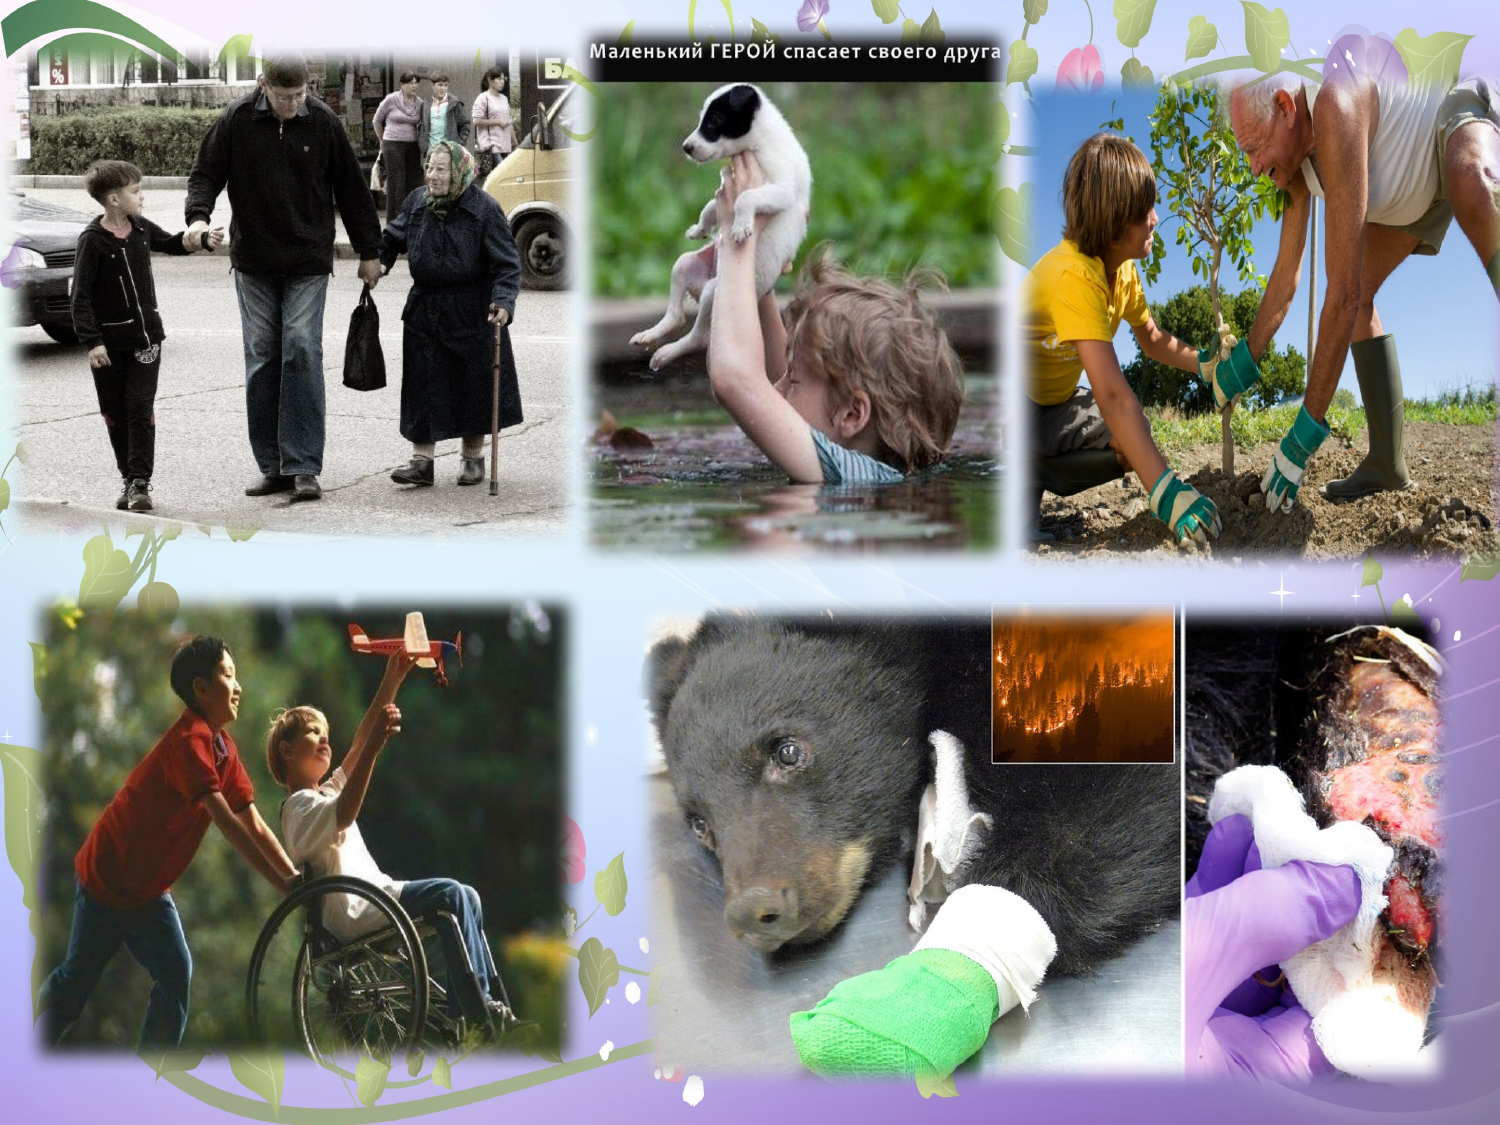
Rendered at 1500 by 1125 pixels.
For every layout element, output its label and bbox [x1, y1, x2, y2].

picture [1009, 66, 1500, 575]
list [572, 18, 1018, 571]
list [21, 585, 586, 1072]
picture [631, 597, 1455, 1092]
picture [0, 42, 585, 550]
